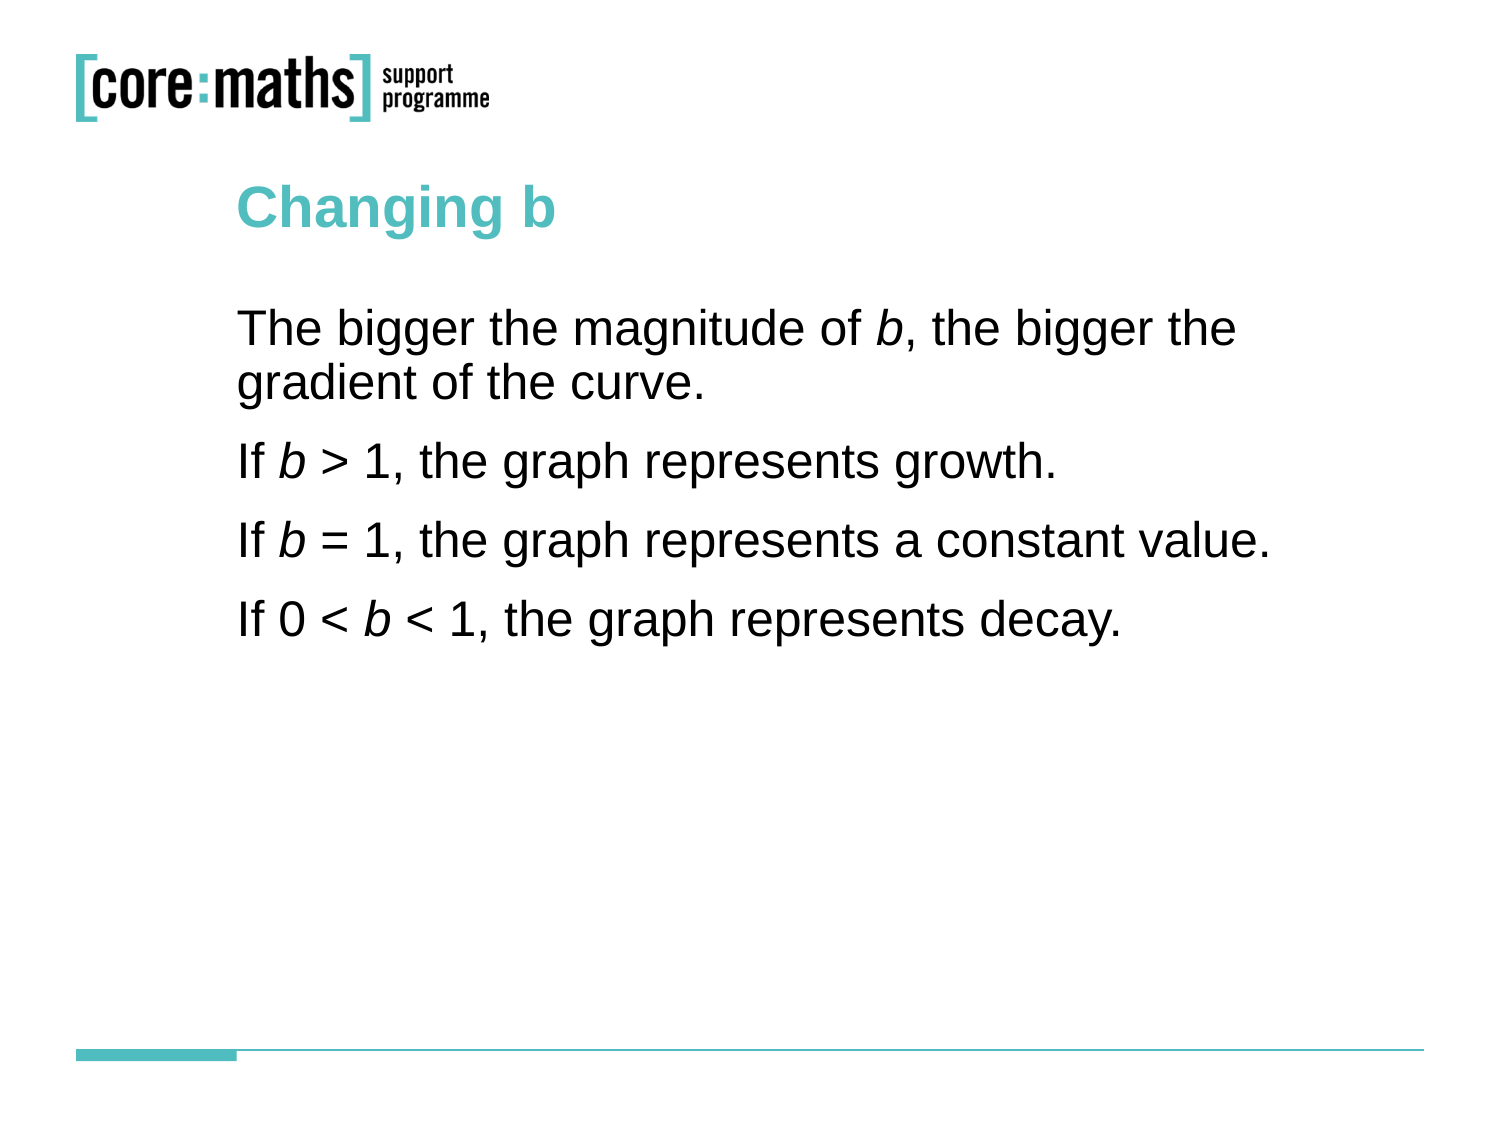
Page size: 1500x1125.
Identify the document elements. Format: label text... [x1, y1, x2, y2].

list Changing b [236, 177, 1264, 265]
picture [76, 54, 489, 122]
list The bigger the magnitude of b, the bigger the gradient of the curve. If b > 1, the graph represents growth. If b = 1, the graph represents a constant value. If 0 < b < 1, the graph represents decay. [236, 302, 1294, 1028]
